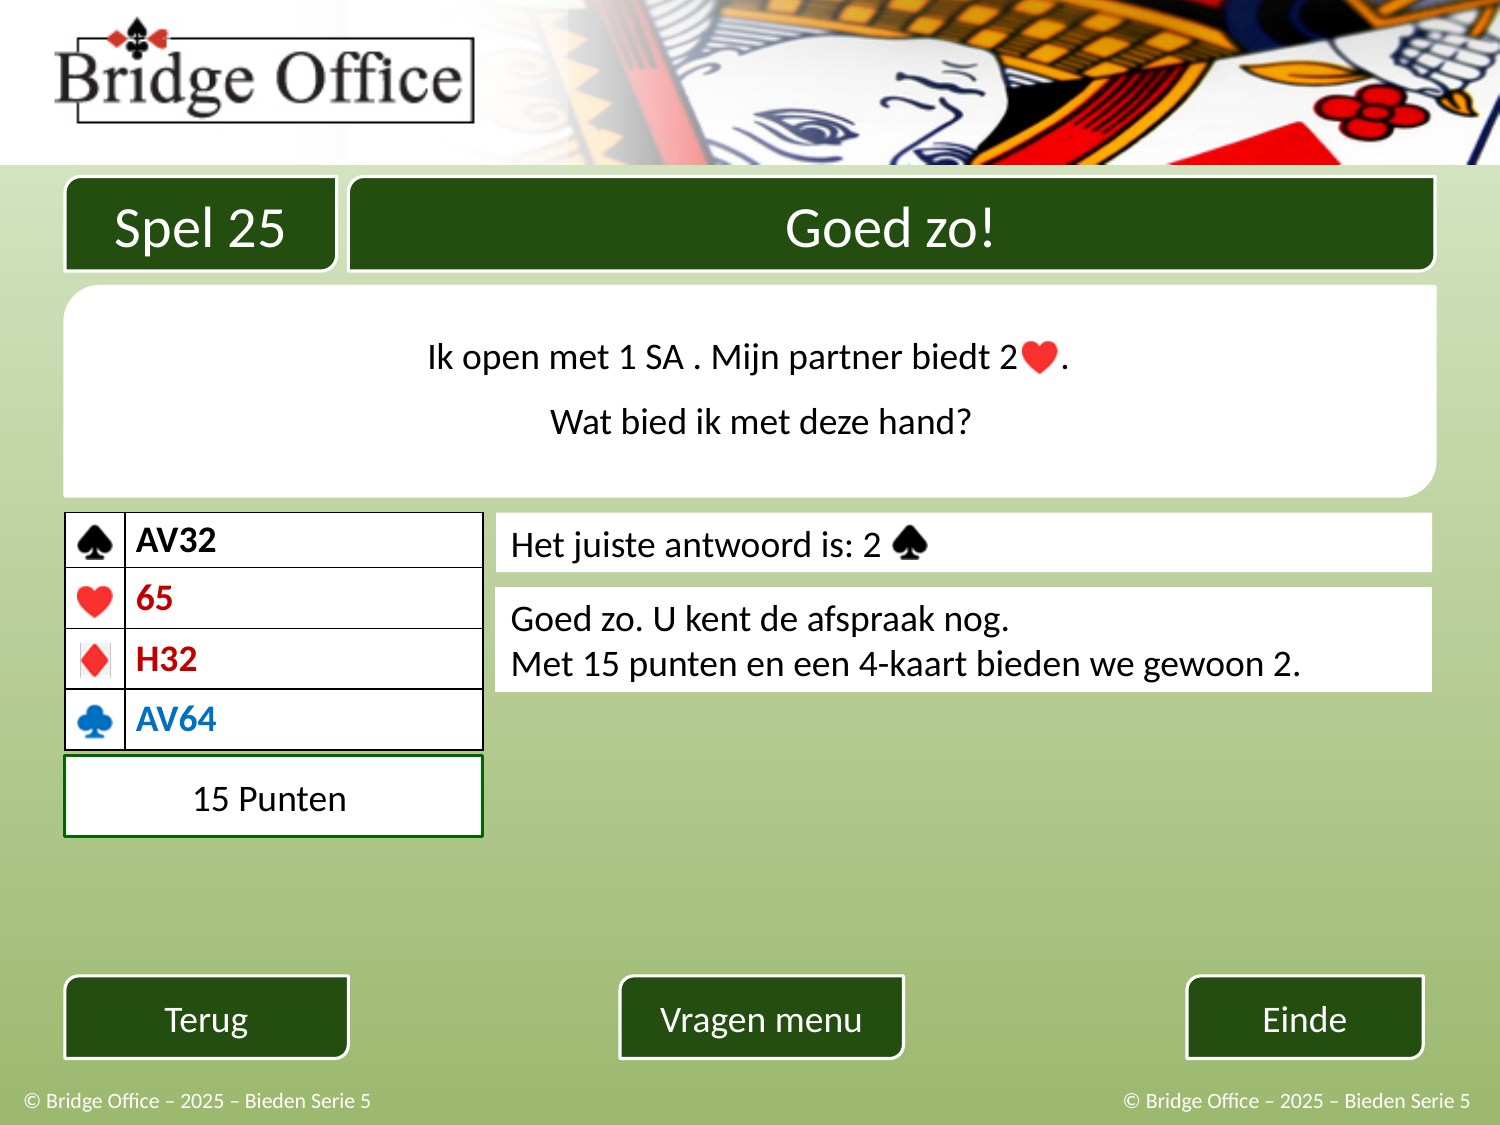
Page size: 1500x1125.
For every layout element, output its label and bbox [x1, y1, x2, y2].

picture [77, 643, 114, 679]
table_cell [66, 690, 124, 749]
table_cell [66, 629, 124, 688]
picture [77, 585, 114, 618]
text_box [63, 974, 350, 1061]
picture [77, 524, 114, 561]
text_box [618, 974, 906, 1061]
text_box [1107, 1079, 1500, 1121]
table_cell [126, 629, 482, 688]
picture [892, 524, 928, 561]
text_box [63, 284, 1437, 498]
text_box [63, 174, 339, 273]
table_cell [126, 690, 482, 749]
table_cell [66, 568, 124, 628]
text_box [8, 1079, 393, 1121]
text_box [1185, 974, 1425, 1061]
text_box [346, 174, 1437, 273]
text_box [495, 587, 1432, 692]
text_box [63, 754, 484, 838]
table_header [66, 513, 124, 567]
text_box [496, 512, 1433, 573]
picture [0, 0, 1500, 166]
table_header [126, 513, 482, 567]
picture [1022, 341, 1059, 374]
table_cell [126, 568, 482, 628]
picture [77, 703, 114, 740]
